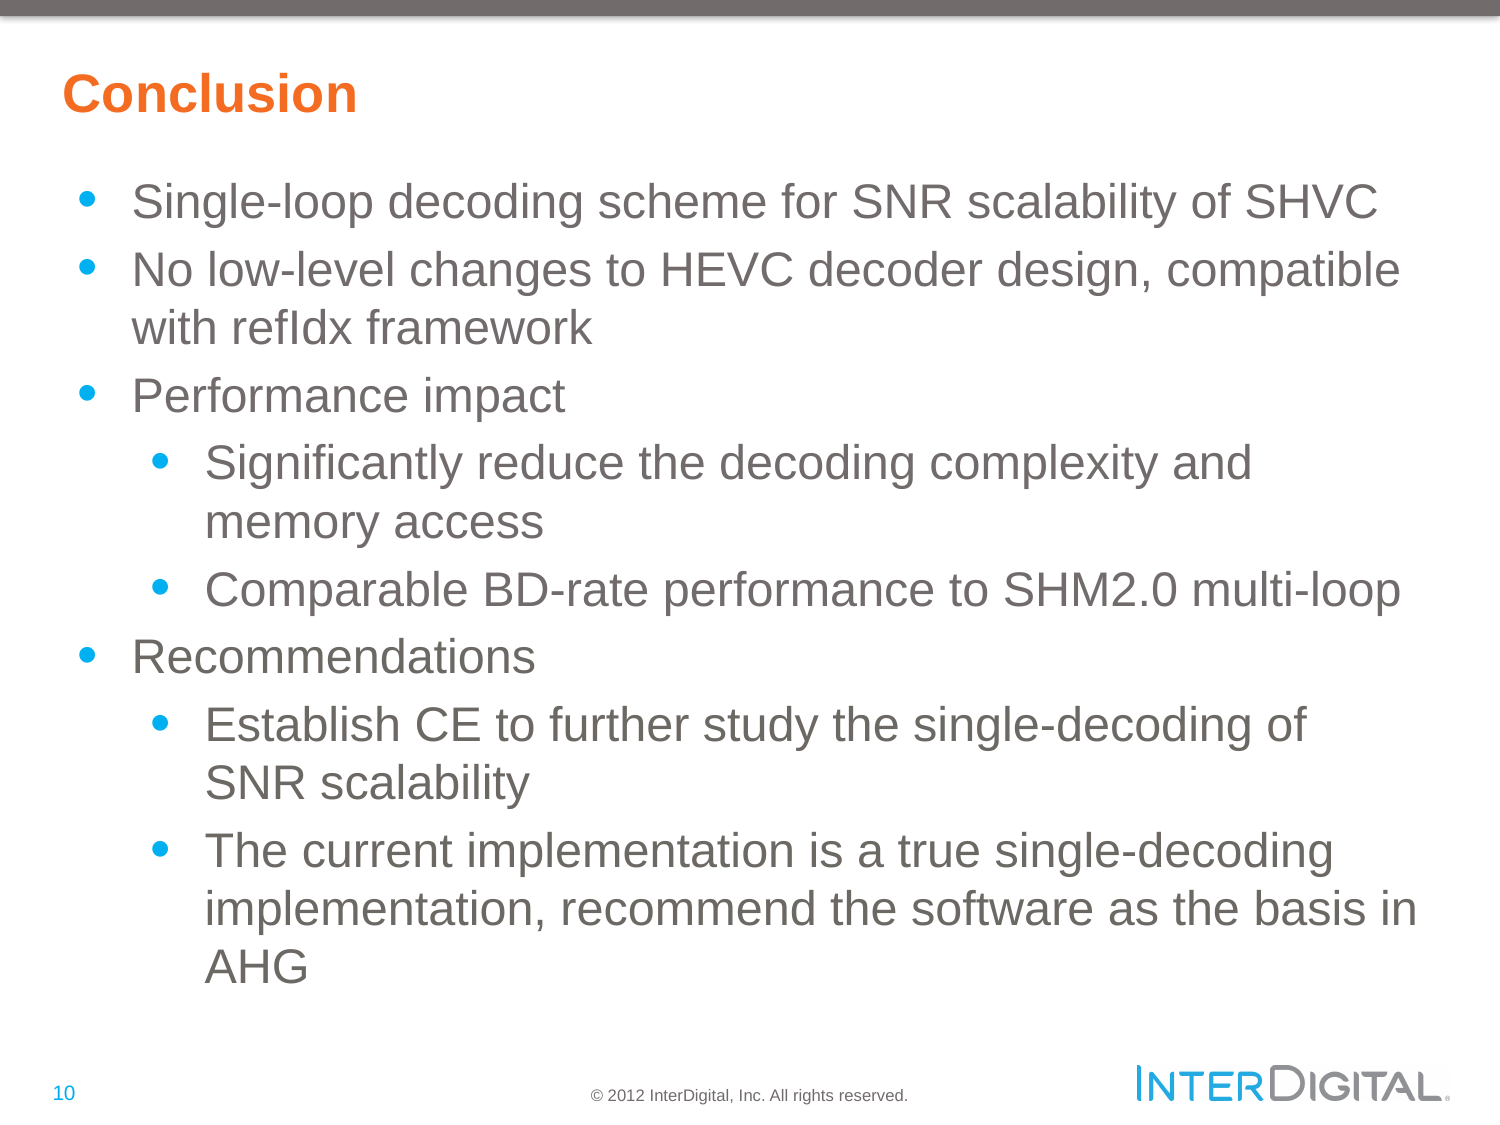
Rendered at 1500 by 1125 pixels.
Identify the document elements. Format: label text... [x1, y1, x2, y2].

picture [1137, 1065, 1450, 1101]
title Conclusion [48, 45, 1438, 138]
text_box Single-loop decoding scheme for SNR scalability of SHVC No low-level changes to HEVC decoder design, compatible with refIdx framework Performance impact Significantly reduce the decoding complexity and memory access Comparable BD-rate performance to SHM2.0 multi-loop Recommendations Establish CE to further study the single-decoding of SNR scalability The current implementation is a true single-decoding implementation, recommend the software as the basis in AHG [62, 162, 1438, 1050]
